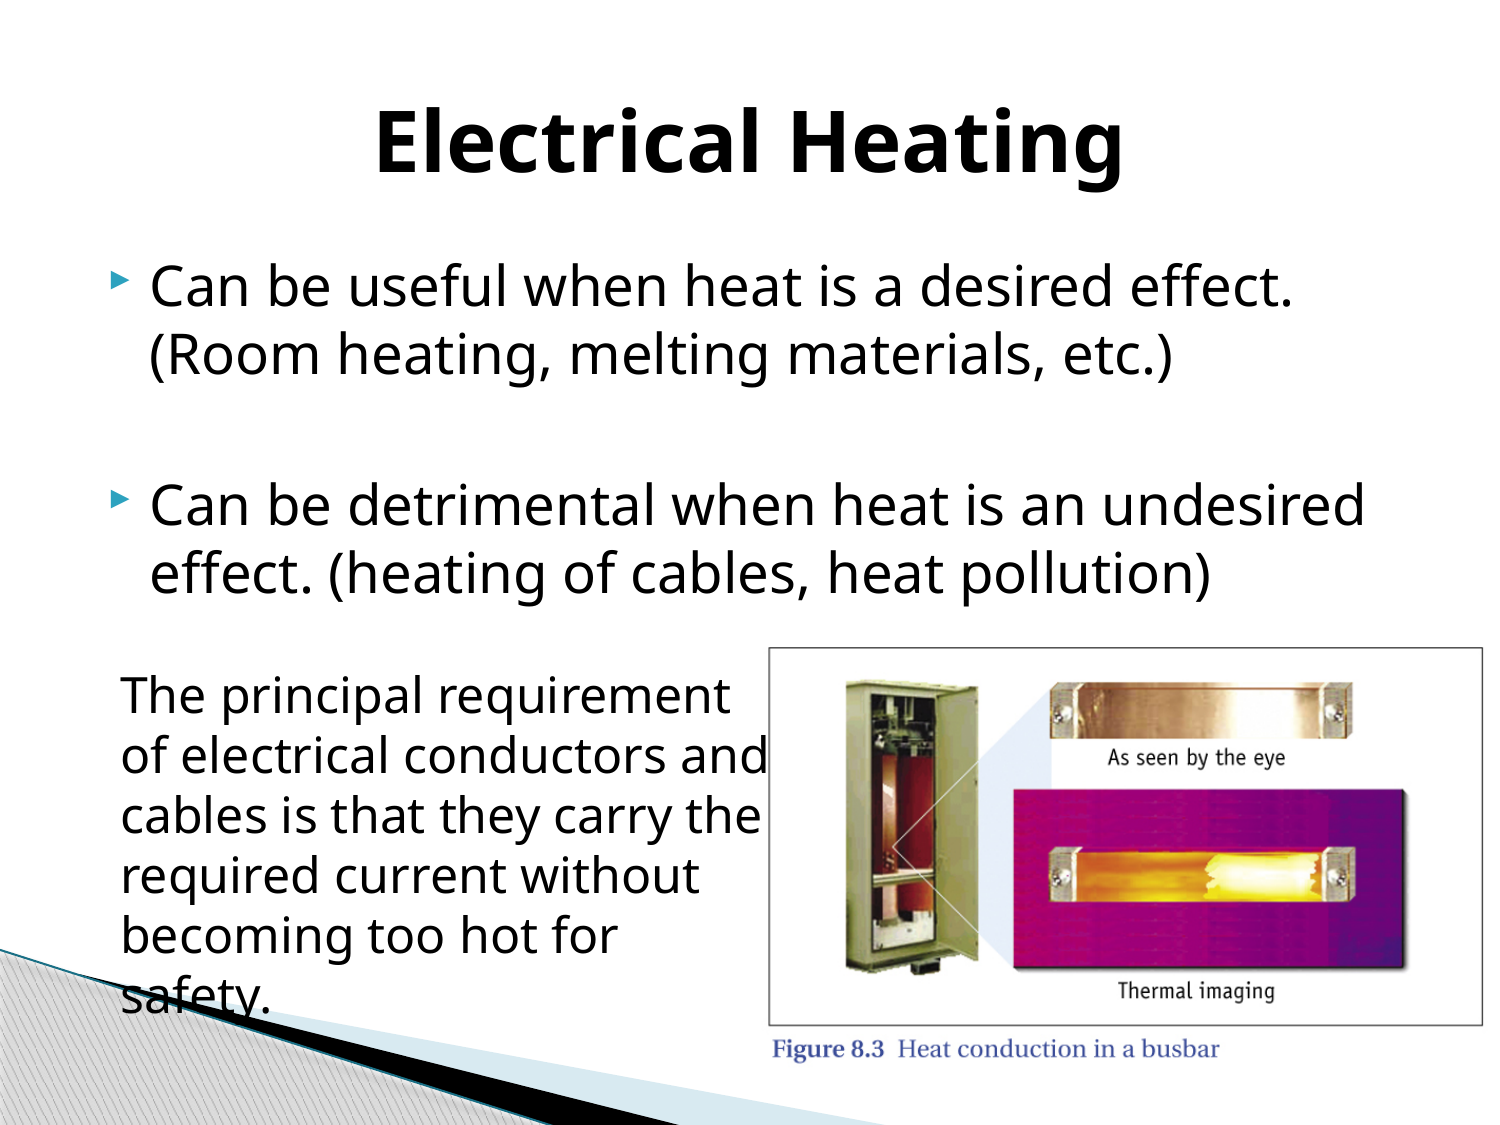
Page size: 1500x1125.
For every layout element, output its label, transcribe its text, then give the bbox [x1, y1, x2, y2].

text_box The principal requirement of electrical conductors and cables is that they carry the required current without becoming too hot for safety. [105, 656, 739, 1031]
title Electrical Heating [75, 45, 1425, 233]
picture [745, 620, 1500, 1091]
list Can be useful when heat is a desired effect. (Room heating, melting materials, etc.) Can be detrimental when heat is an undesired effect. (heating of cables, heat pollution) [75, 243, 1425, 633]
